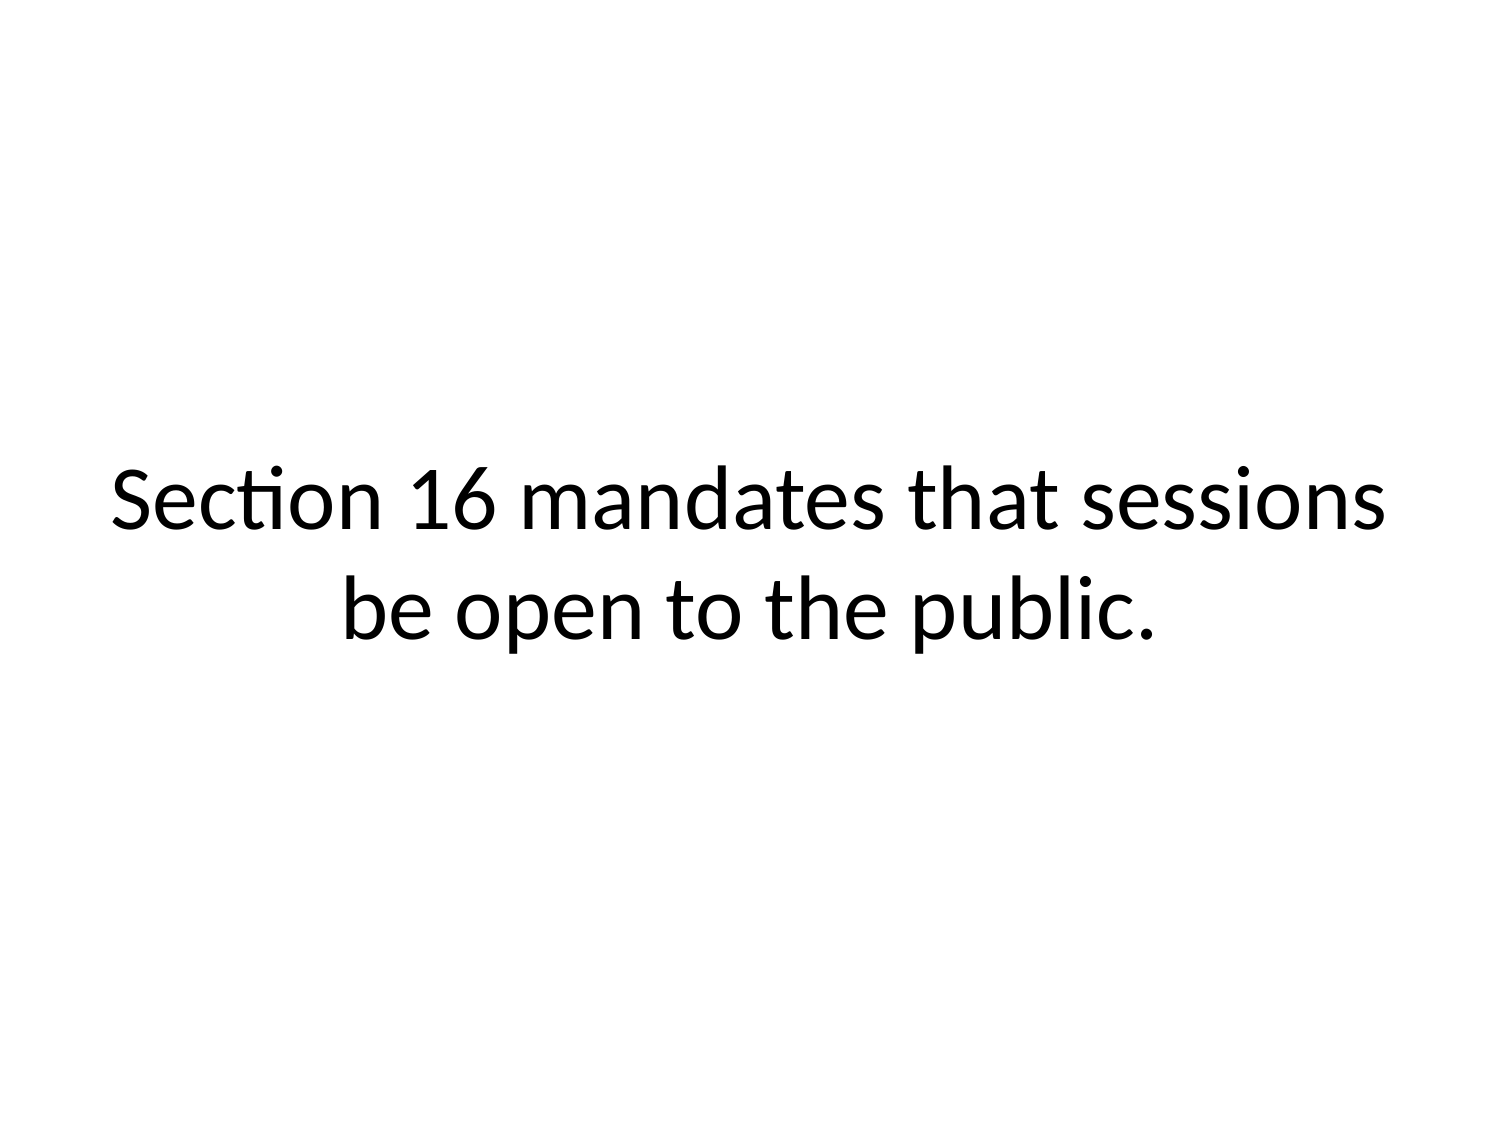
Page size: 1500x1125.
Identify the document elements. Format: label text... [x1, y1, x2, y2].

title Section 16 mandates that sessions be open to the public. [75, 45, 1425, 1050]
